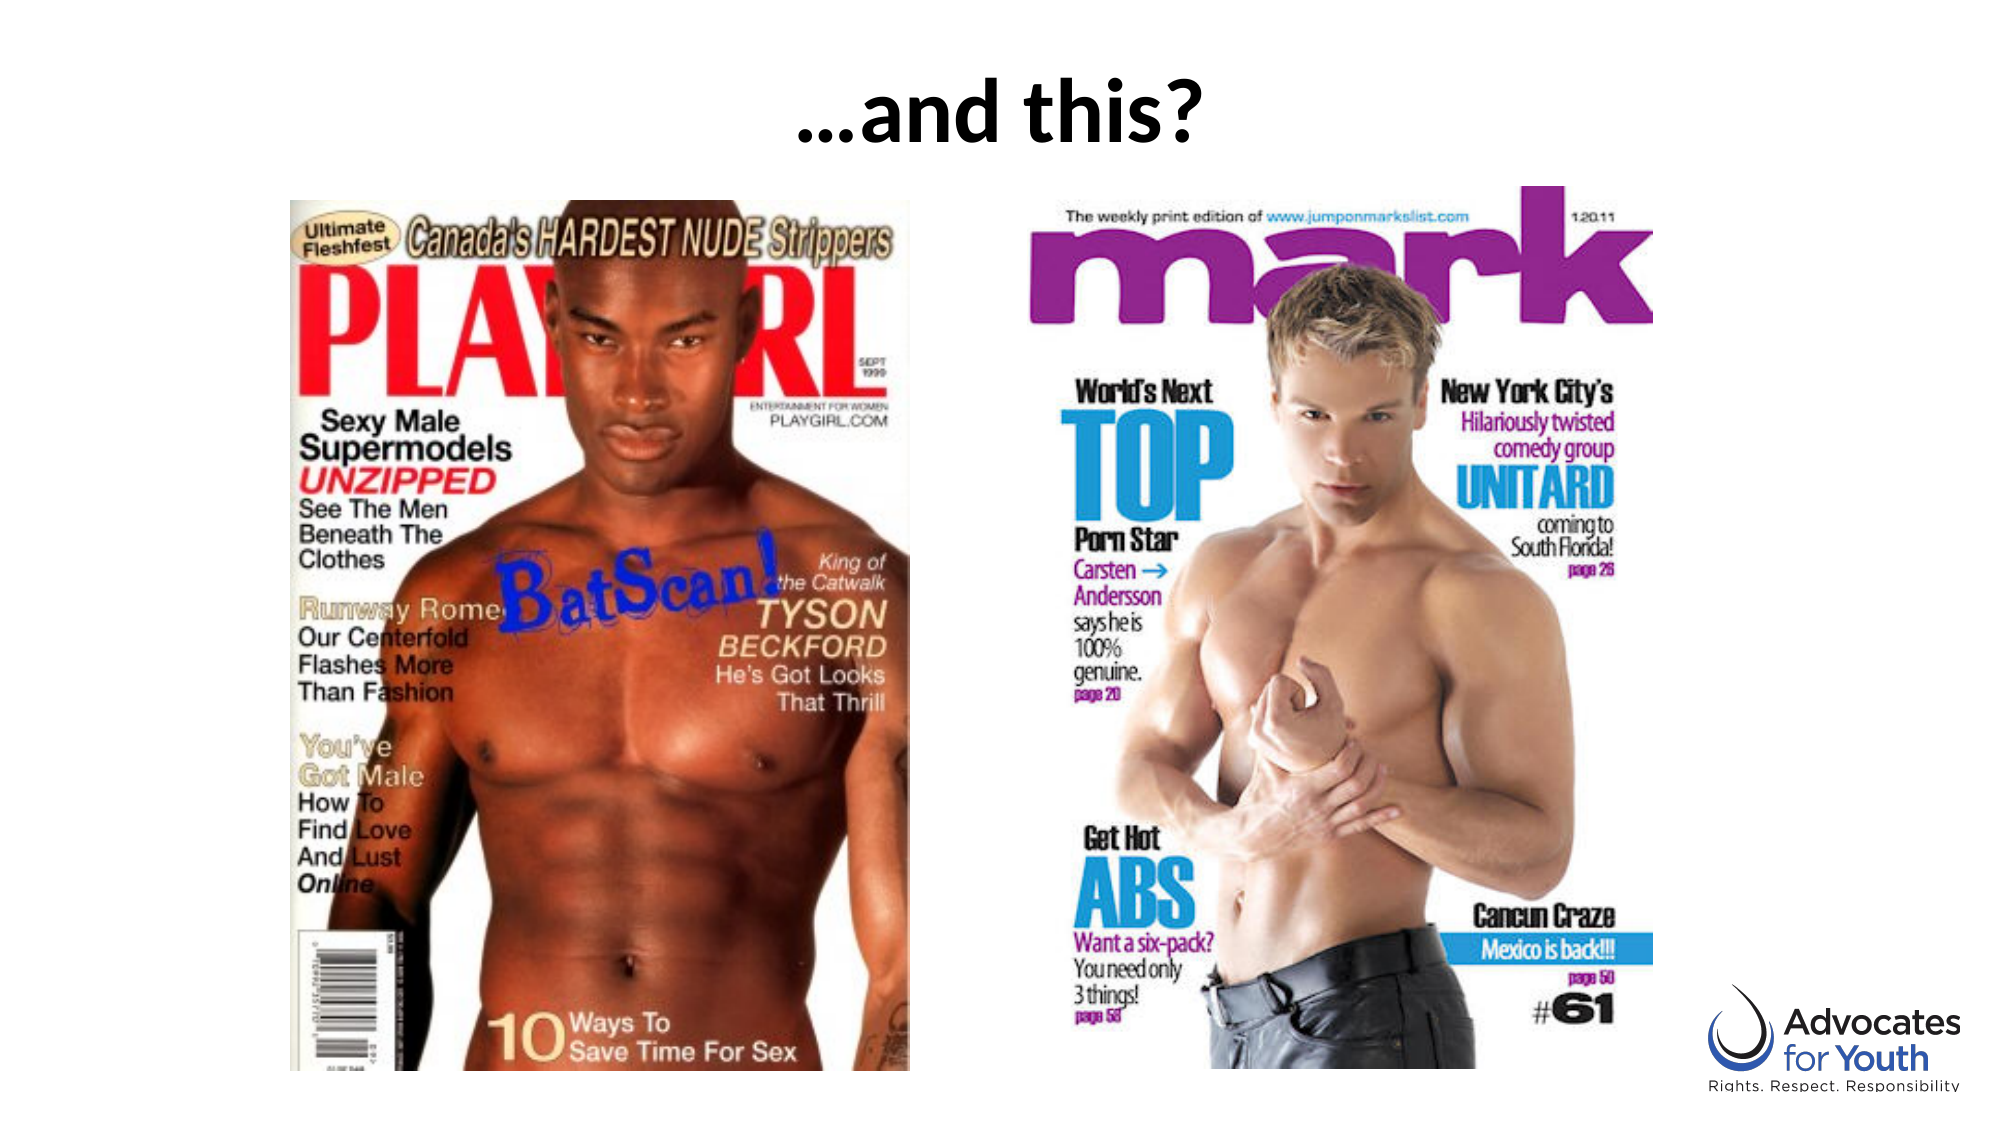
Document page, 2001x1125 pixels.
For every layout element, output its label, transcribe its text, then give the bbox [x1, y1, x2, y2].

picture [1707, 984, 1960, 1093]
picture [1027, 185, 1653, 1069]
picture [289, 200, 910, 1071]
title …and this? [137, 4, 1863, 222]
